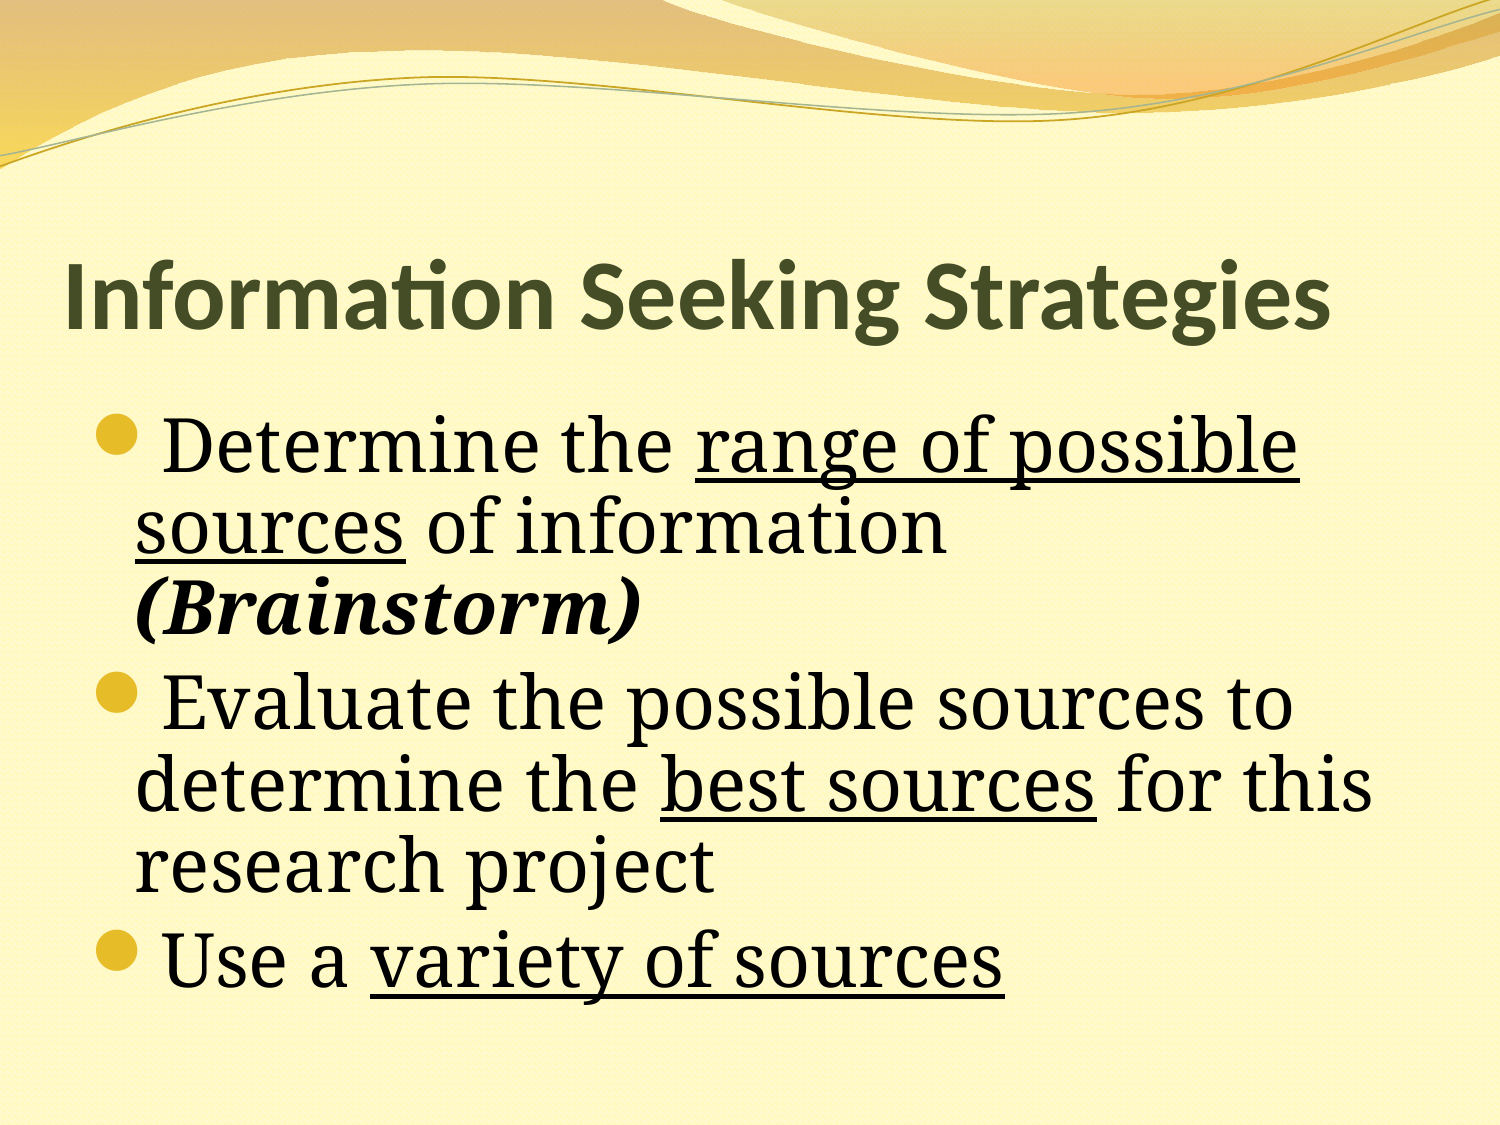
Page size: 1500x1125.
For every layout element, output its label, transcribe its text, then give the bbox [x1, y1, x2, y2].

list Determine the range of possible sources of information (Brainstorm) Evaluate the possible sources to determine the best sources for this research project Use a variety of sources [74, 399, 1426, 988]
title Information Seeking Strategies [62, 162, 1413, 351]
